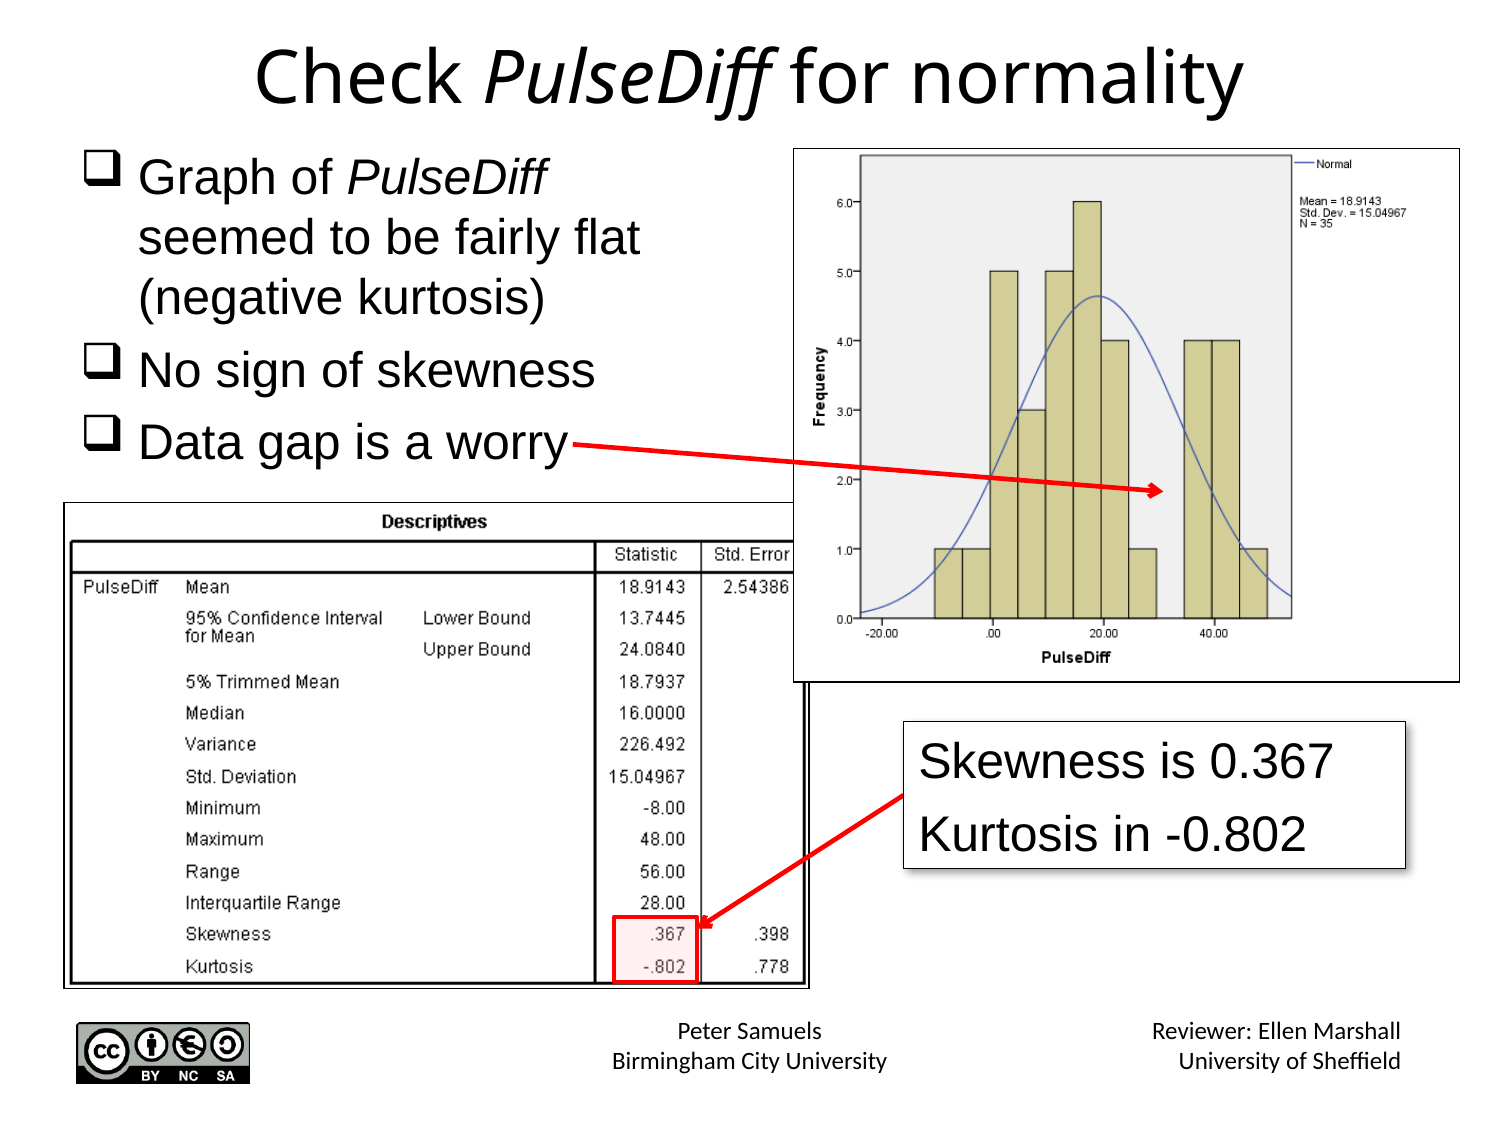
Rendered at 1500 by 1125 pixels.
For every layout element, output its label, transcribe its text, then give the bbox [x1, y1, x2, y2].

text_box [572, 444, 1164, 492]
picture [76, 1022, 251, 1084]
text_box Skewness is 0.367 Kurtosis in -0.802 [903, 721, 1406, 869]
picture [64, 148, 1459, 988]
text_box Reviewer: Ellen Marshall University of Sheffield [1038, 1007, 1417, 1083]
title Check PulseDiff for normality [51, 21, 1447, 126]
list Graph of PulseDiff seemed to be fairly flat (negative kurtosis) No sign of skewness Data gap is a worry [64, 137, 668, 502]
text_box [696, 795, 904, 929]
text_box Peter Samuels Birmingham City University [549, 1007, 951, 1083]
